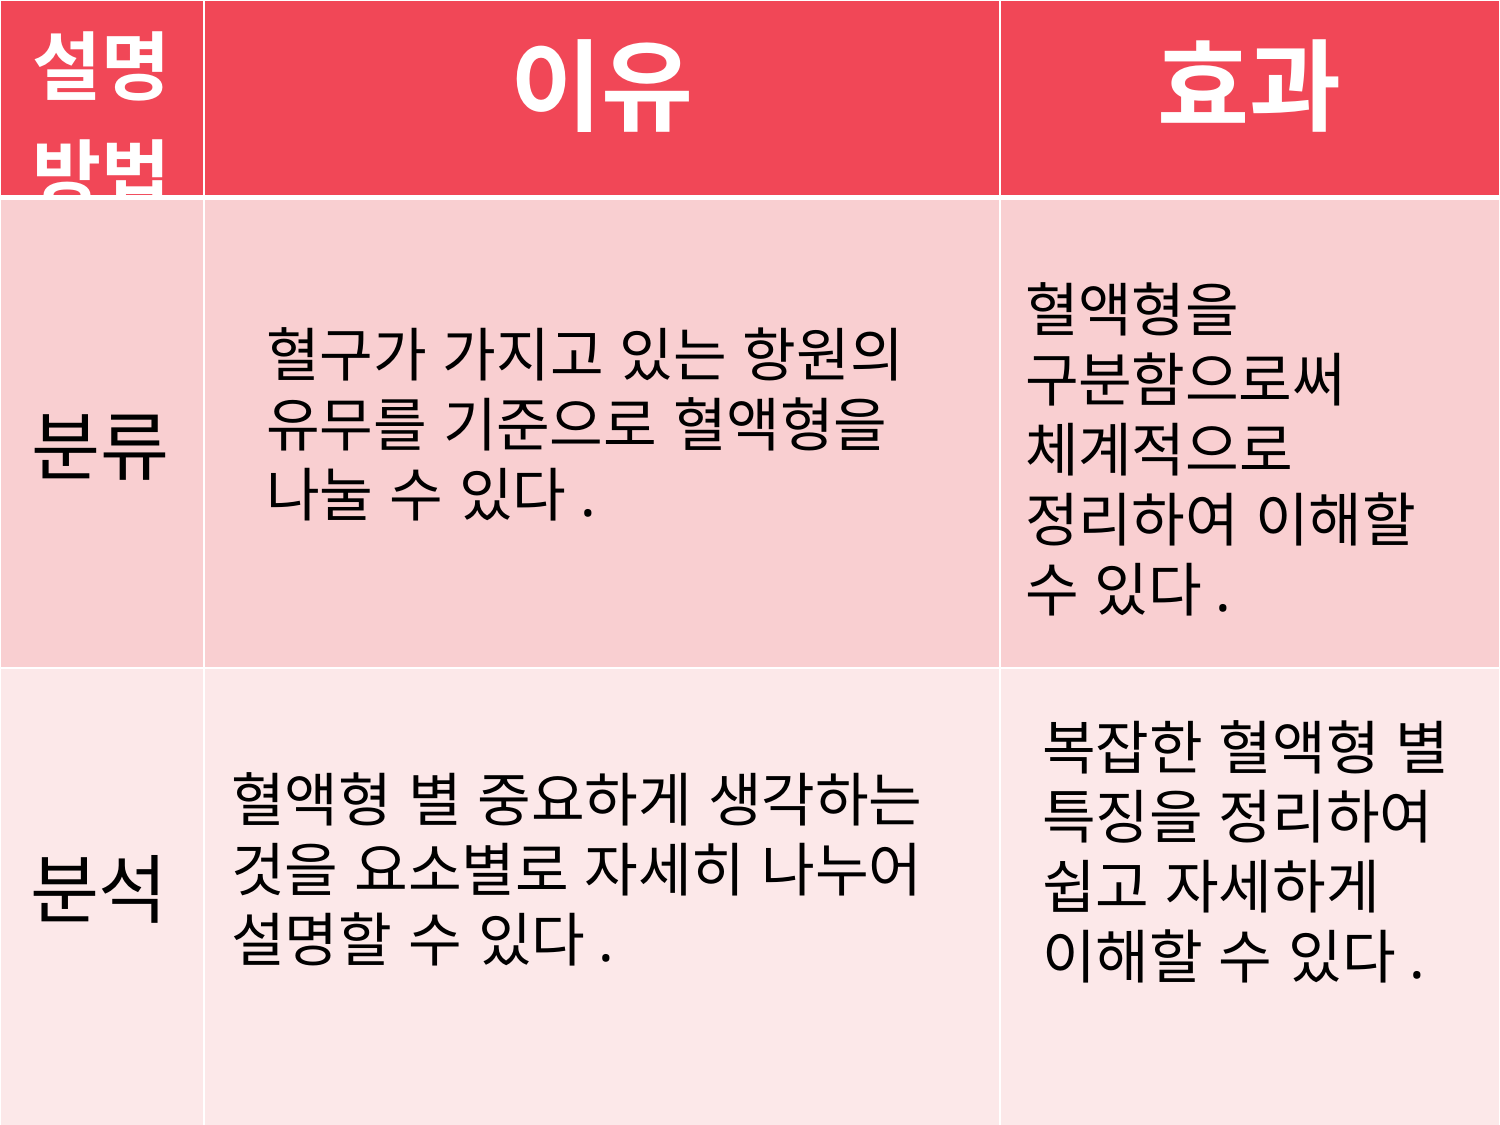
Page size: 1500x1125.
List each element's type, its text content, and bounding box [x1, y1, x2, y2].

table_header 효과 [1001, 1, 1499, 195]
table_cell [1001, 200, 1499, 667]
table_cell [1, 669, 203, 1125]
text_box 혈구가 가지고 있는 항원의 유무를 기준으로 혈액형을 나눌 수 있다. [251, 310, 995, 535]
table_cell [1, 200, 203, 667]
text_box 분류 [17, 392, 232, 497]
text_box 복잡한 혈액형 별 특징을 정리하여 쉽고 자세하게 이해할 수 있다. [1027, 703, 1500, 998]
table_header 설명 방법 [1, 1, 203, 195]
table_cell [205, 200, 999, 667]
text_box 분석 [15, 834, 202, 940]
text_box 혈액형 별 중요하게 생각하는 것을 요소별로 자세히 나누어 설명할 수 있다. [216, 755, 960, 981]
table_header 이유 [205, 1, 999, 195]
table_cell [1001, 669, 1499, 1125]
text_box 혈액형을 구분함으로써 체계적으로 정리하여 이해할 수 있다. [1010, 265, 1483, 630]
table_cell [205, 669, 999, 1125]
